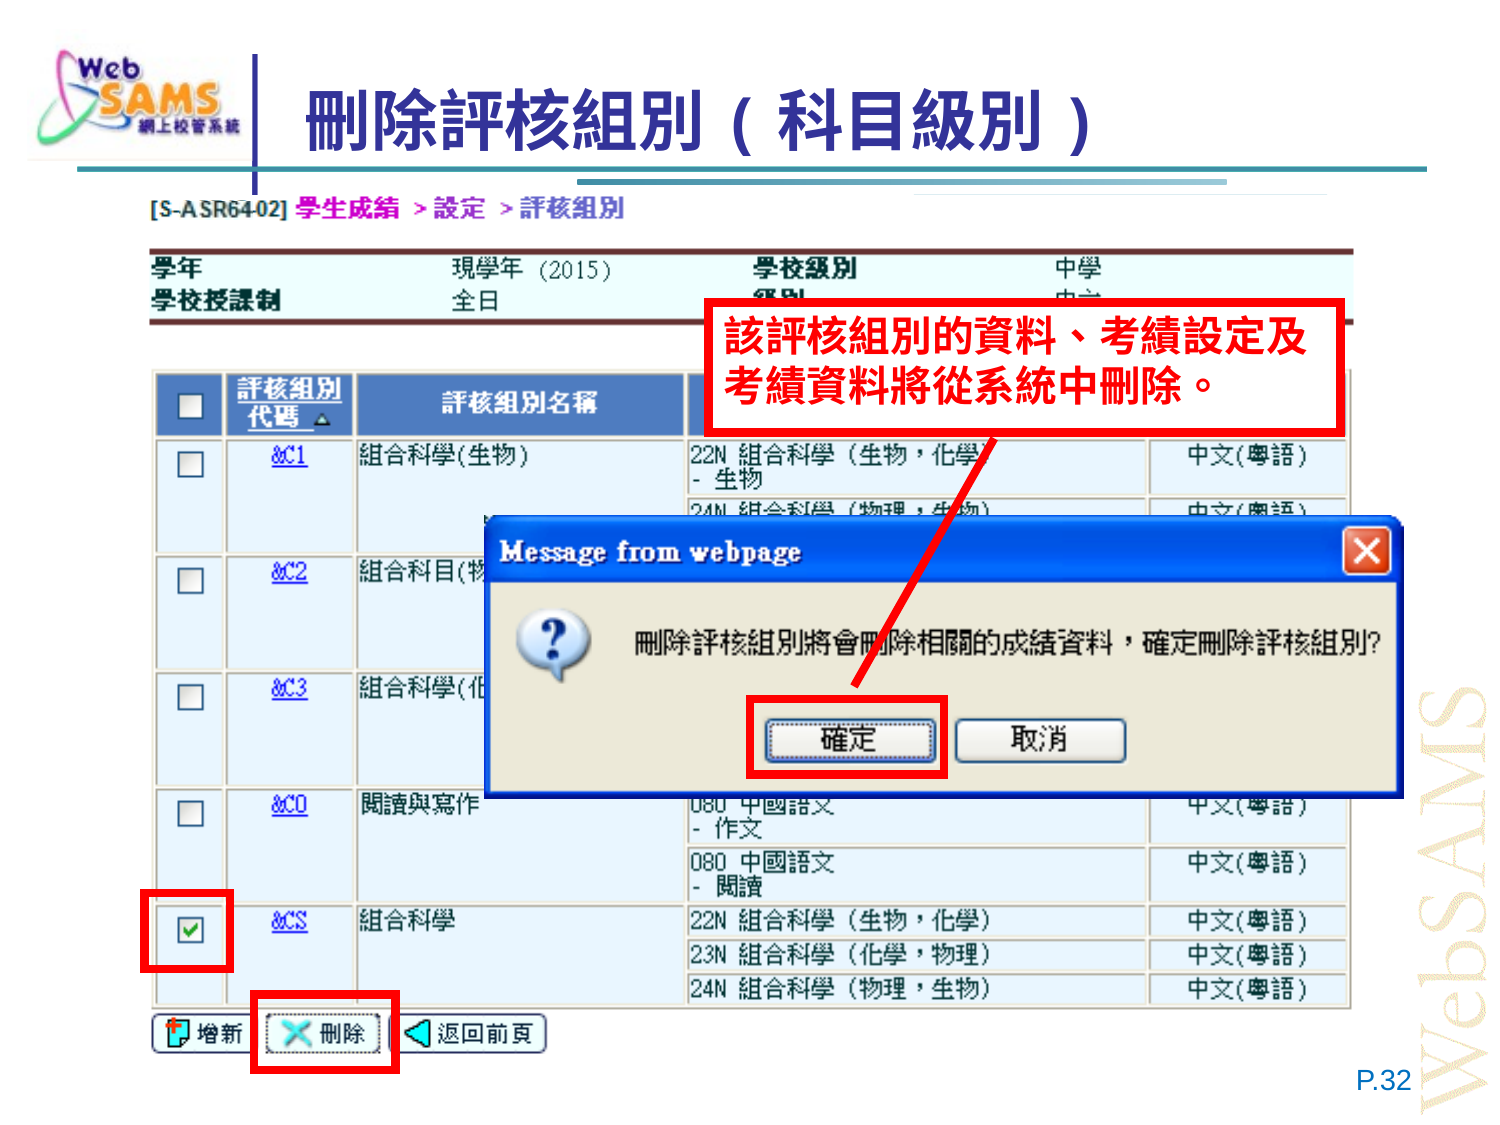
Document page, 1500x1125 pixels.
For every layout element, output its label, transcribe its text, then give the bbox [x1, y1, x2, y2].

title 刪除評核組別(科目級別) [289, 41, 1465, 167]
picture [484, 515, 1500, 1117]
picture [27, 29, 253, 161]
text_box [144, 195, 1356, 1056]
slide_number P.32 [1114, 1028, 1428, 1105]
text_box [253, 1064, 396, 1071]
